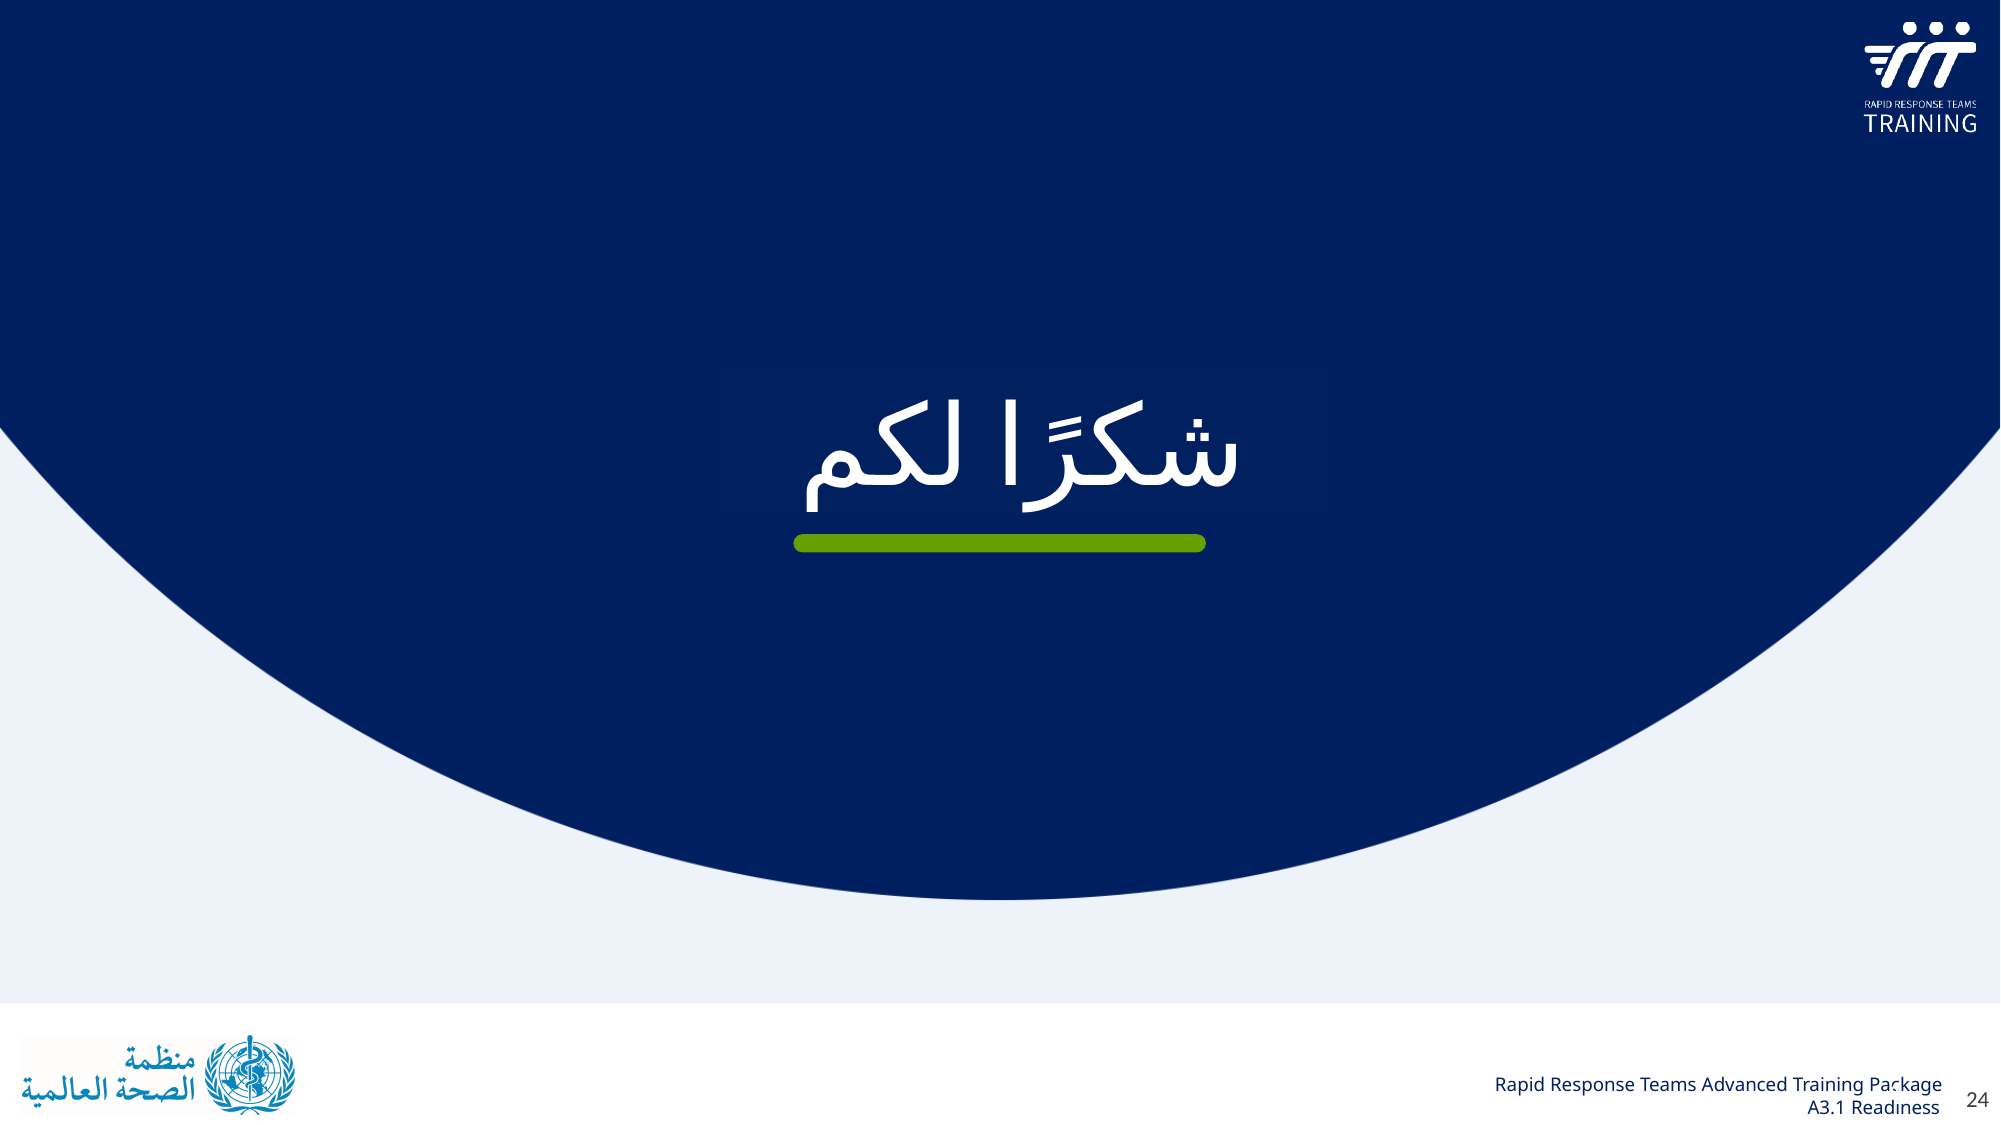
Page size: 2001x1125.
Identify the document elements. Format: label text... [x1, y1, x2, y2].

picture [22, 1035, 295, 1115]
picture [252, 1050, 258, 1059]
picture [0, 0, 2001, 1003]
text_box شكرًا لكم [718, 364, 1327, 515]
slide_number 24 [1882, 1037, 1930, 1092]
